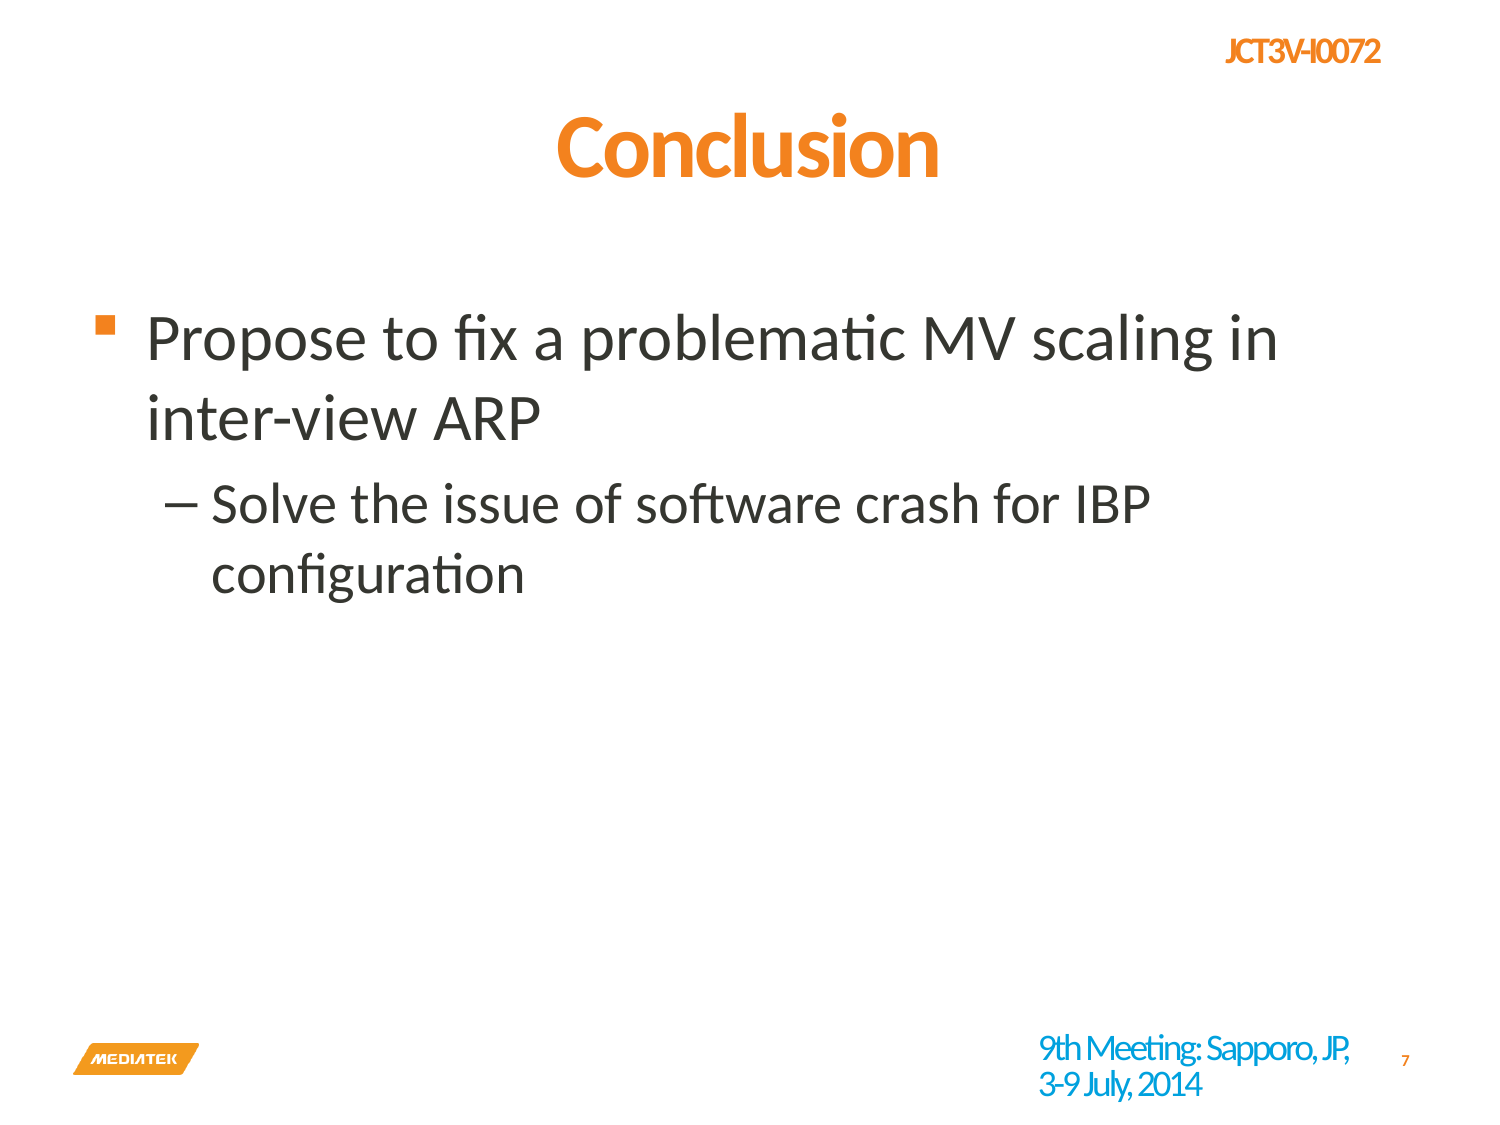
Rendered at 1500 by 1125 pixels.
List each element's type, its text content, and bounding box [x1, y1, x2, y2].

picture [73, 1043, 199, 1075]
title Conclusion [75, 99, 1425, 286]
slide_number 7 [1251, 1029, 1425, 1090]
list Propose to fix a problematic MV scaling in inter-view ARP Solve the issue of software crash for IBP configuration [75, 286, 1425, 990]
